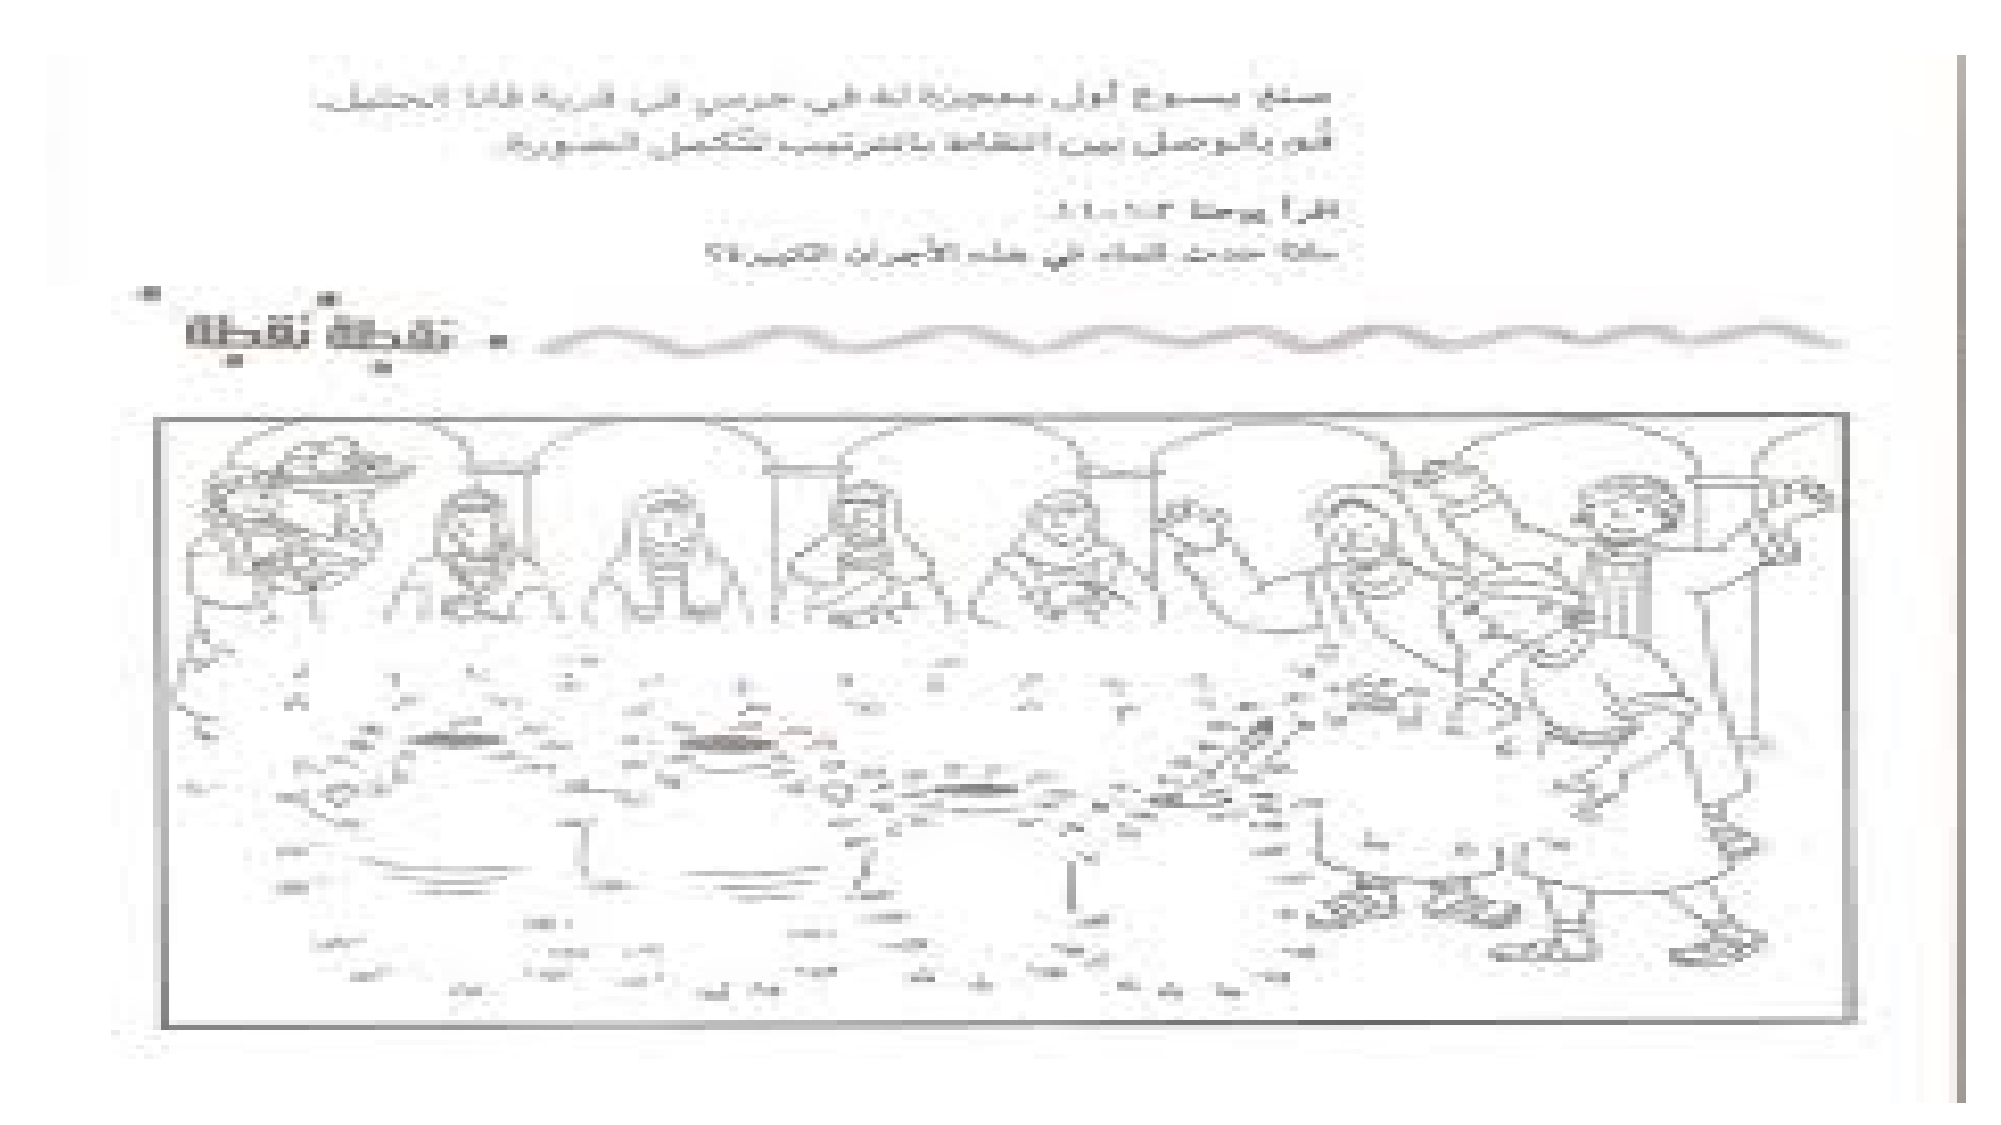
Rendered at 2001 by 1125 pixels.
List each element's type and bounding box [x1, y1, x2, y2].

picture [46, 55, 1966, 1103]
